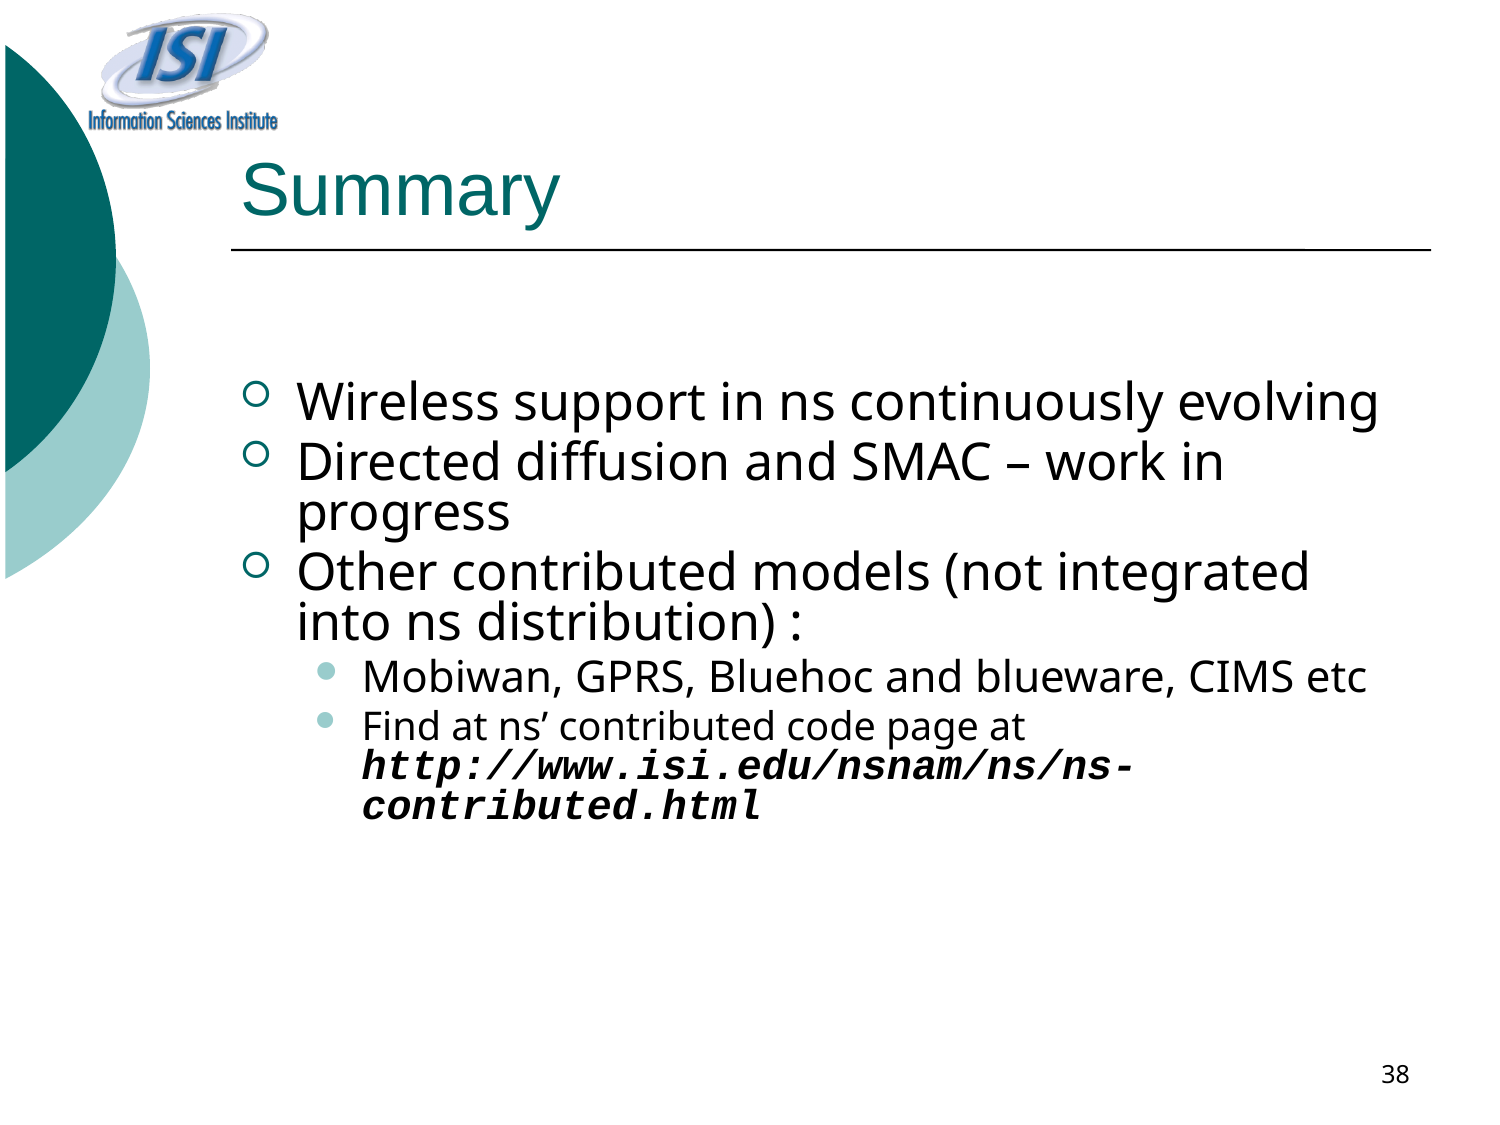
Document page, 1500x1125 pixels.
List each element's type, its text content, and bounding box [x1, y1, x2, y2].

picture [50, 0, 314, 135]
title Summary [224, 49, 1425, 238]
slide_number 38 [1074, 1024, 1426, 1101]
list Wireless support in ns continuously evolving Directed diffusion and SMAC – work in progress Other contributed models (not integrated into ns distribution) : Mobiwan, GPRS, Bluehoc and blueware, CIMS etc Find at ns’ contributed code page at http://www.isi.edu/nsnam/ns/ns-contributed.html [224, 299, 1425, 975]
